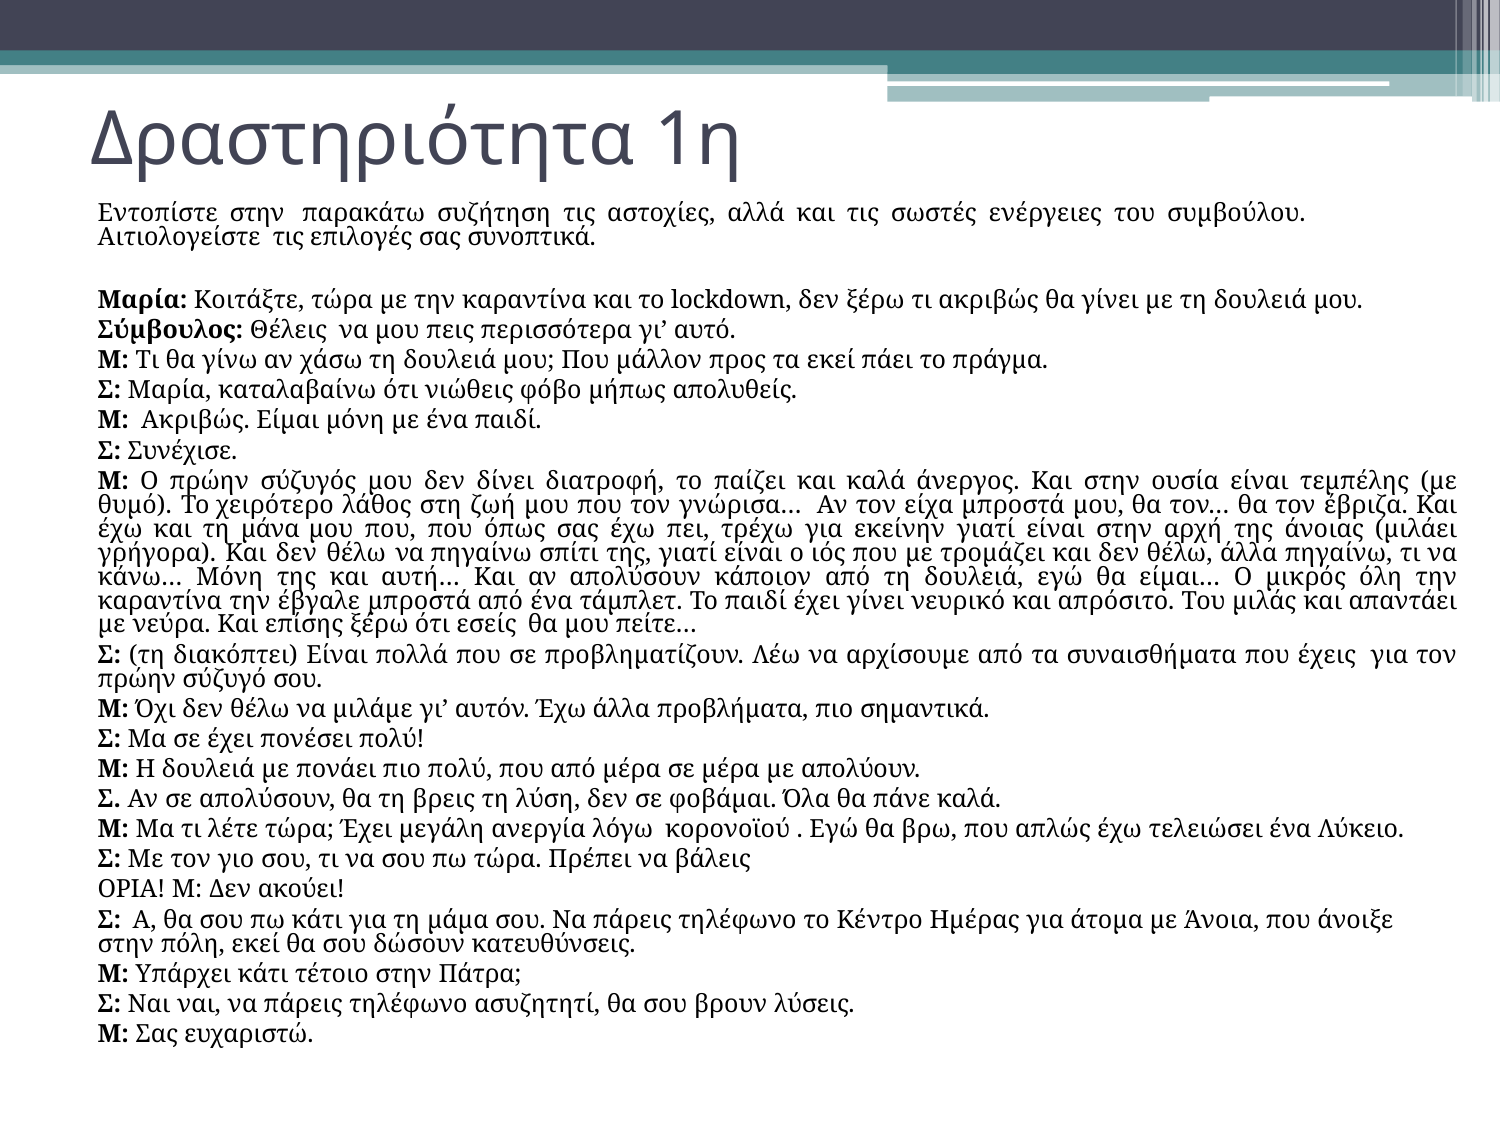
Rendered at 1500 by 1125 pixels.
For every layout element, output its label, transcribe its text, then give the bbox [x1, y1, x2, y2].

text_box Εντοπίστε στην παρακάτω συζήτηση τις αστοχίες, αλλά και τις σωστές ενέργειες του συμβούλου. Αιτιολογείστε τις επιλογές σας συνοπτικά. Μαρία: Κοιτάξτε, τώρα με την καραντίνα και το lockdown, δεν ξέρω τι ακριβώς θα γίνει με τη δουλειά μου. Σύμβουλος: Θέλεις να μου πεις περισσότερα γι’ αυτό. Μ: Τι θα γίνω αν χάσω τη δουλειά μου; Που μάλλον προς τα εκεί πάει το πράγμα. Σ: Μαρία, καταλαβαίνω ότι νιώθεις φόβο μήπως απολυθείς. Μ: Ακριβώς. Είμαι μόνη με ένα παιδί. Σ: Συνέχισε. Μ: Ο πρώην σύζυγός μου δεν δίνει διατροφή, το παίζει και καλά άνεργος. Και στην ουσία είναι τεμπέλης (με θυμό). Το χειρότερο λάθος στη ζωή μου που τον γνώρισα… Αν τον είχα μπροστά μου, θα τον… θα τον έβριζα. Και έχω και τη μάνα μου που, που όπως σας έχω πει, τρέχω για εκείνην γιατί είναι στην αρχή της άνοιας (μιλάει γρήγορα). Και δεν θέλω να πηγαίνω σπίτι της, γιατί είναι ο ιός που με τρομάζει και δεν θέλω, άλλα πηγαίνω, τι να κάνω… Μόνη της και αυτή… Και αν απολύσουν κάποιον από τη δουλειά, εγώ θα είμαι… Ο μικρός όλη την καραντίνα την έβγαλε μπροστά από ένα τάμπλετ. Το παιδί έχει γίνει νευρικό και απρόσιτο. Του μιλάς και απαντάει με νεύρα. Και επίσης ξέρω ότι εσείς θα μου πείτε… Σ: (τη διακόπτει) Είναι πολλά που σε προβληματίζουν. Λέω να αρχίσουμε από τα συναισθήματα που έχεις για τον πρώην σύζυγό σου. Μ: Όχι δεν θέλω να μιλάμε γι’ αυτόν. Έχω άλλα προβλήματα, πιο σημαντικά. Σ: Μα σε έχει πονέσει πολύ! Μ: Η δουλειά με πονάει πιο πολύ, που από μέρα σε μέρα με απολύουν. Σ. Αν σε απολύσουν, θα τη βρεις τη λύση, δεν σε φοβάμαι. Όλα θα πάνε καλά. Μ: Μα τι λέτε τώρα; Έχει μεγάλη ανεργία λόγω κορονοϊού . Εγώ θα βρω, που απλώς έχω τελειώσει ένα Λύκειο. Σ: Με τον γιο σου, τι να σου πω τώρα. Πρέπει να βάλεις ΟΡΙΑ! Μ: Δεν ακούει! Σ: Α, θα σου πω κάτι για τη μάμα σου. Να πάρεις τηλέφωνο το Κέντρο Ημέρας για άτομα με Άνοια, που άνοιξε στην πόλη, εκεί θα σου δώσουν κατευθύνσεις. Μ: Υπάρχει κάτι τέτοιο στην Πάτρα; Σ: Ναι ναι, να πάρεις τηλέφωνο ασυζητητί, θα σου βρουν λύσεις. Μ: Σας ευχαριστώ. [95, 194, 1458, 1048]
title Δραστηριότητα 1η [87, 87, 1186, 278]
